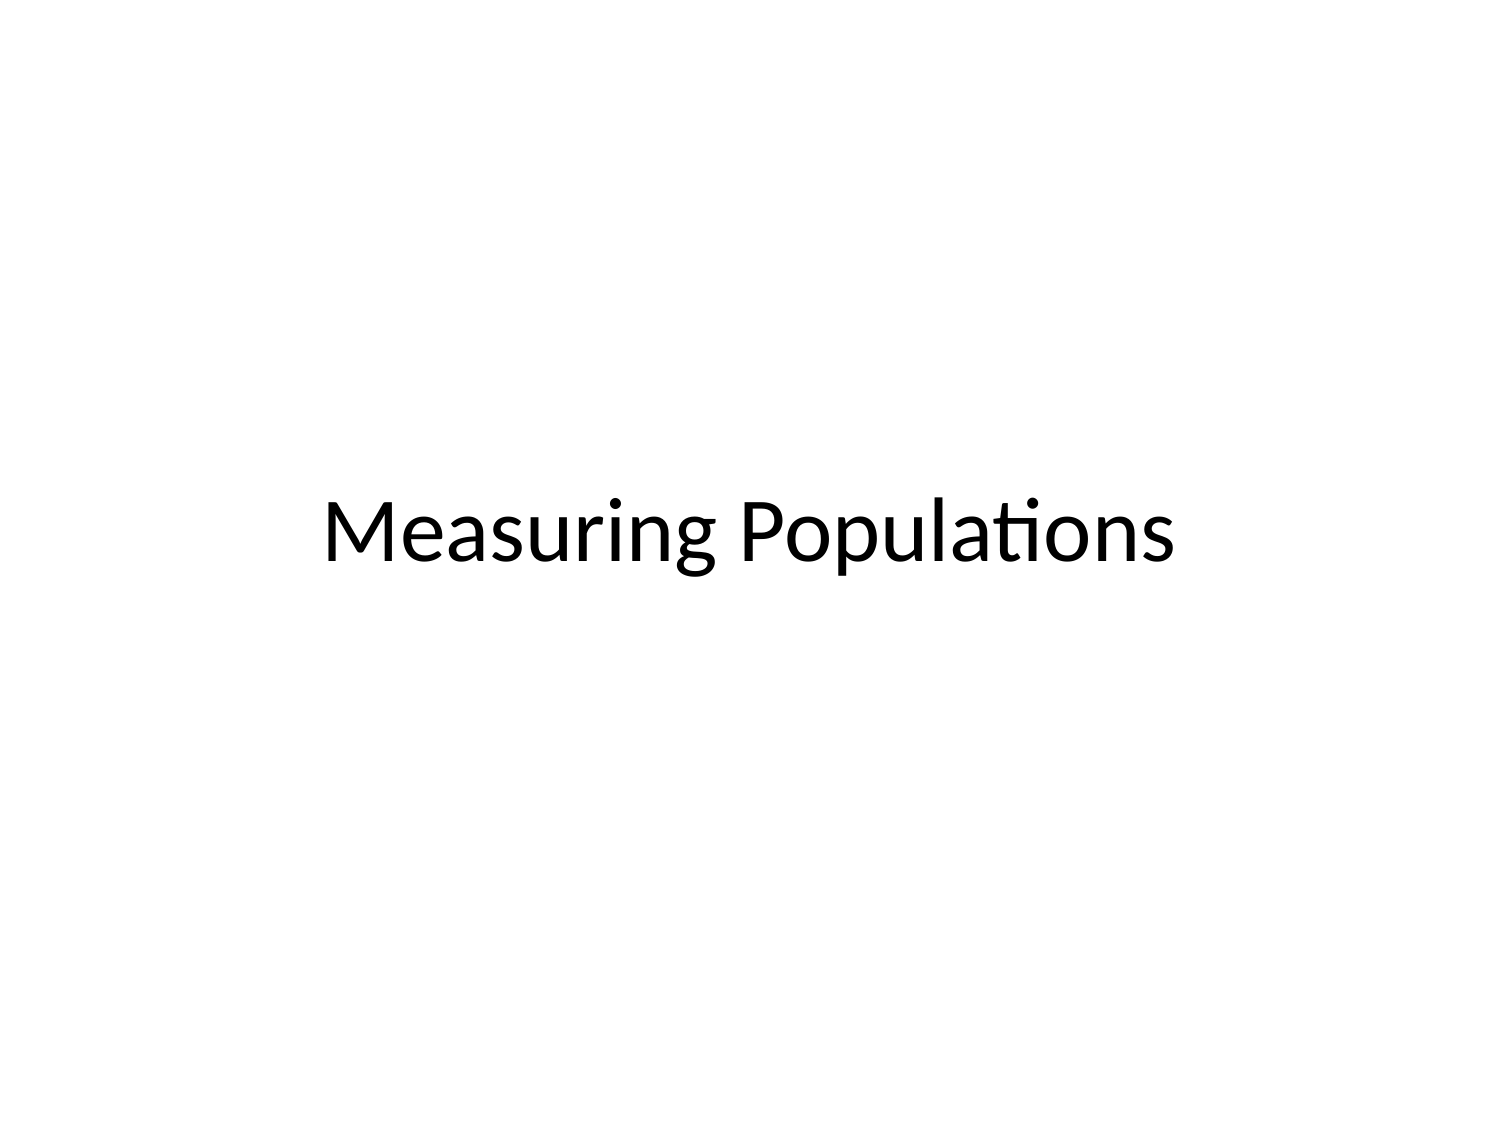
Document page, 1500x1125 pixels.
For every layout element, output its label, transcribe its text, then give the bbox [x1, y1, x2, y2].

title Measuring Populations [112, 349, 1388, 591]
